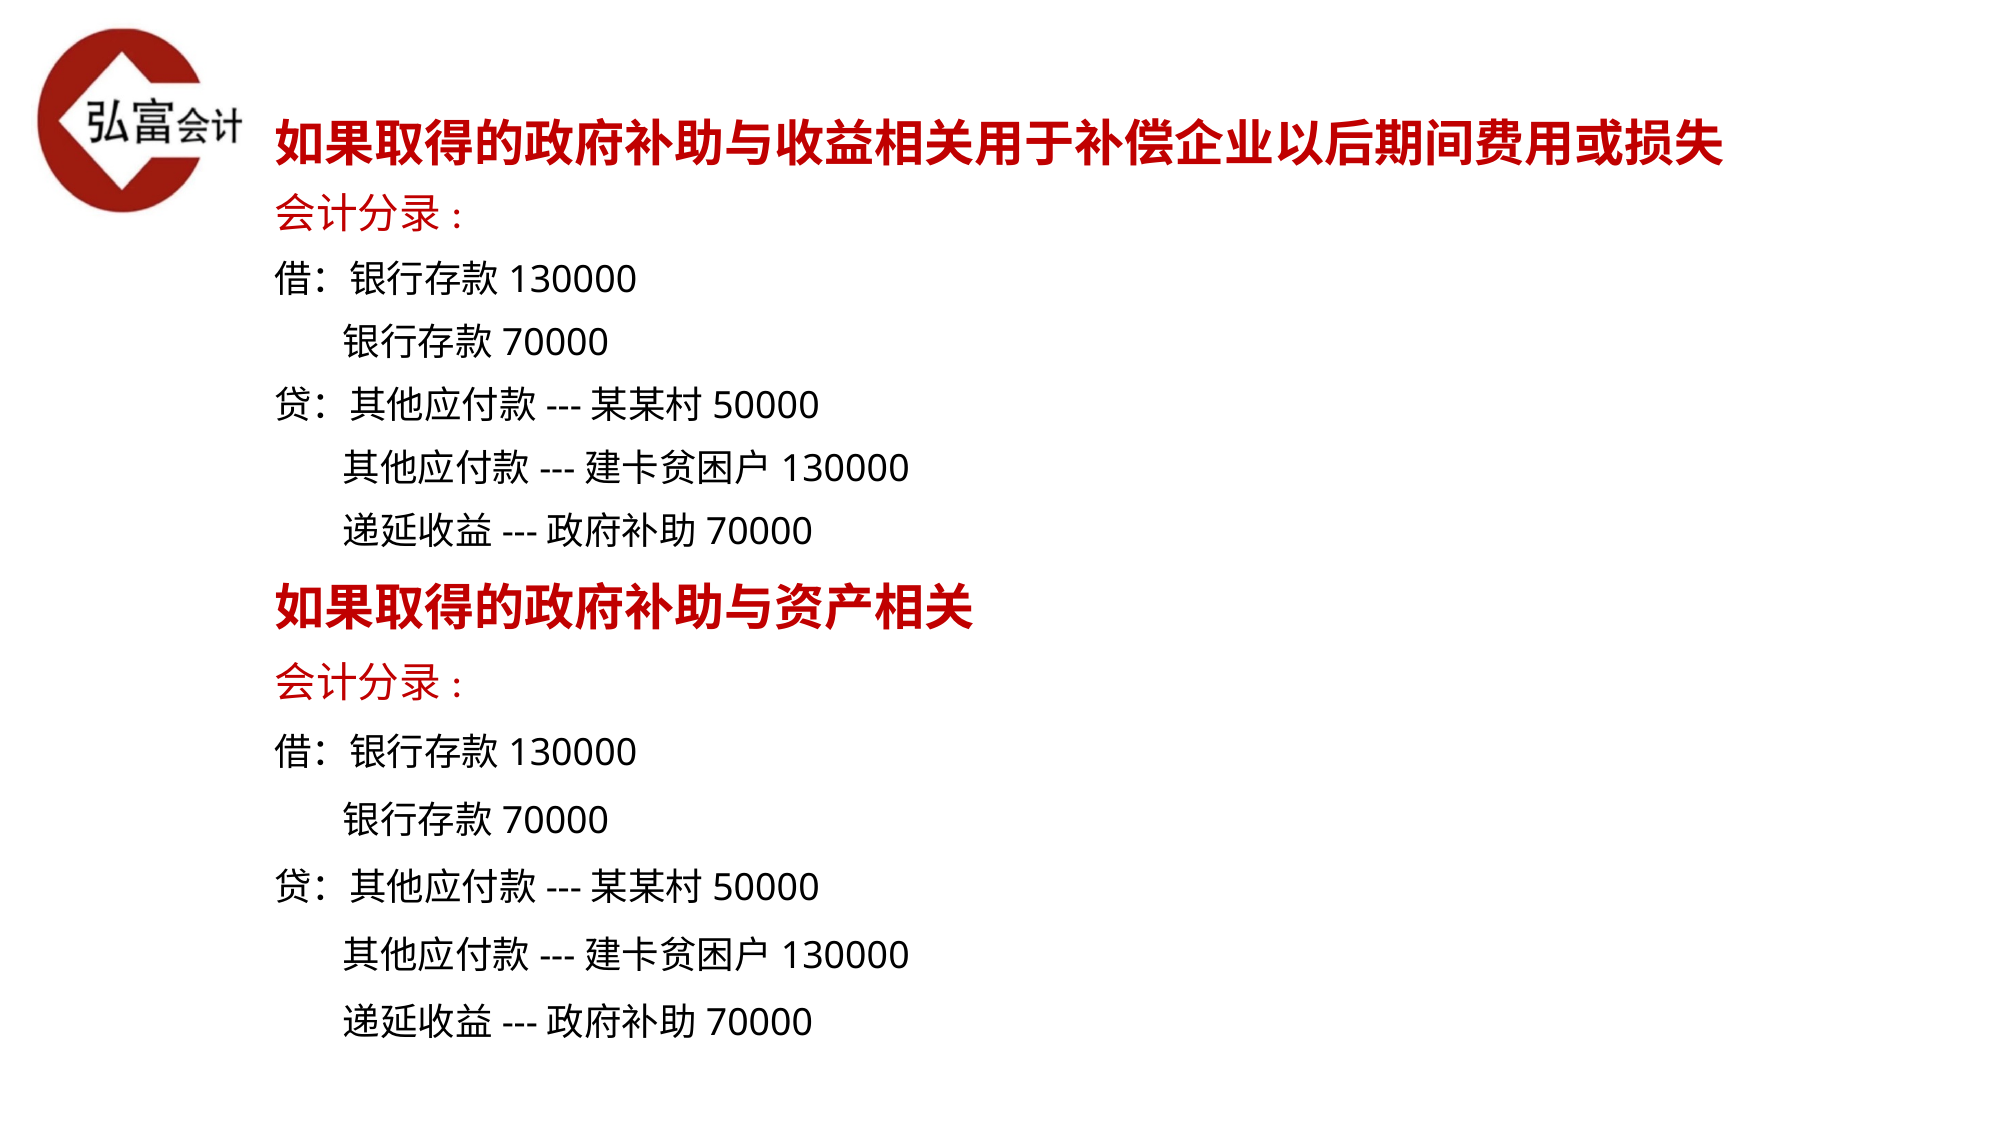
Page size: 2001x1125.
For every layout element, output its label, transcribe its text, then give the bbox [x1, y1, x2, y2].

picture [31, 7, 246, 241]
text_box 如果取得的政府补助与收益相关用于补偿企业以后期间费用或损失 会计分录: 借：银行存款130000 银行存款70000 贷：其他应付款---某某村50000 其他应付款---建卡贫困户130000 递延收益---政府补助70000 如果取得的政府补助与资产相关 会计分录: 借：银行存款130000 银行存款70000 贷：其他应付款---某某村50000 其他应付款---建卡贫困户130000 递延收益---政府补助70000 [259, 86, 1803, 1051]
